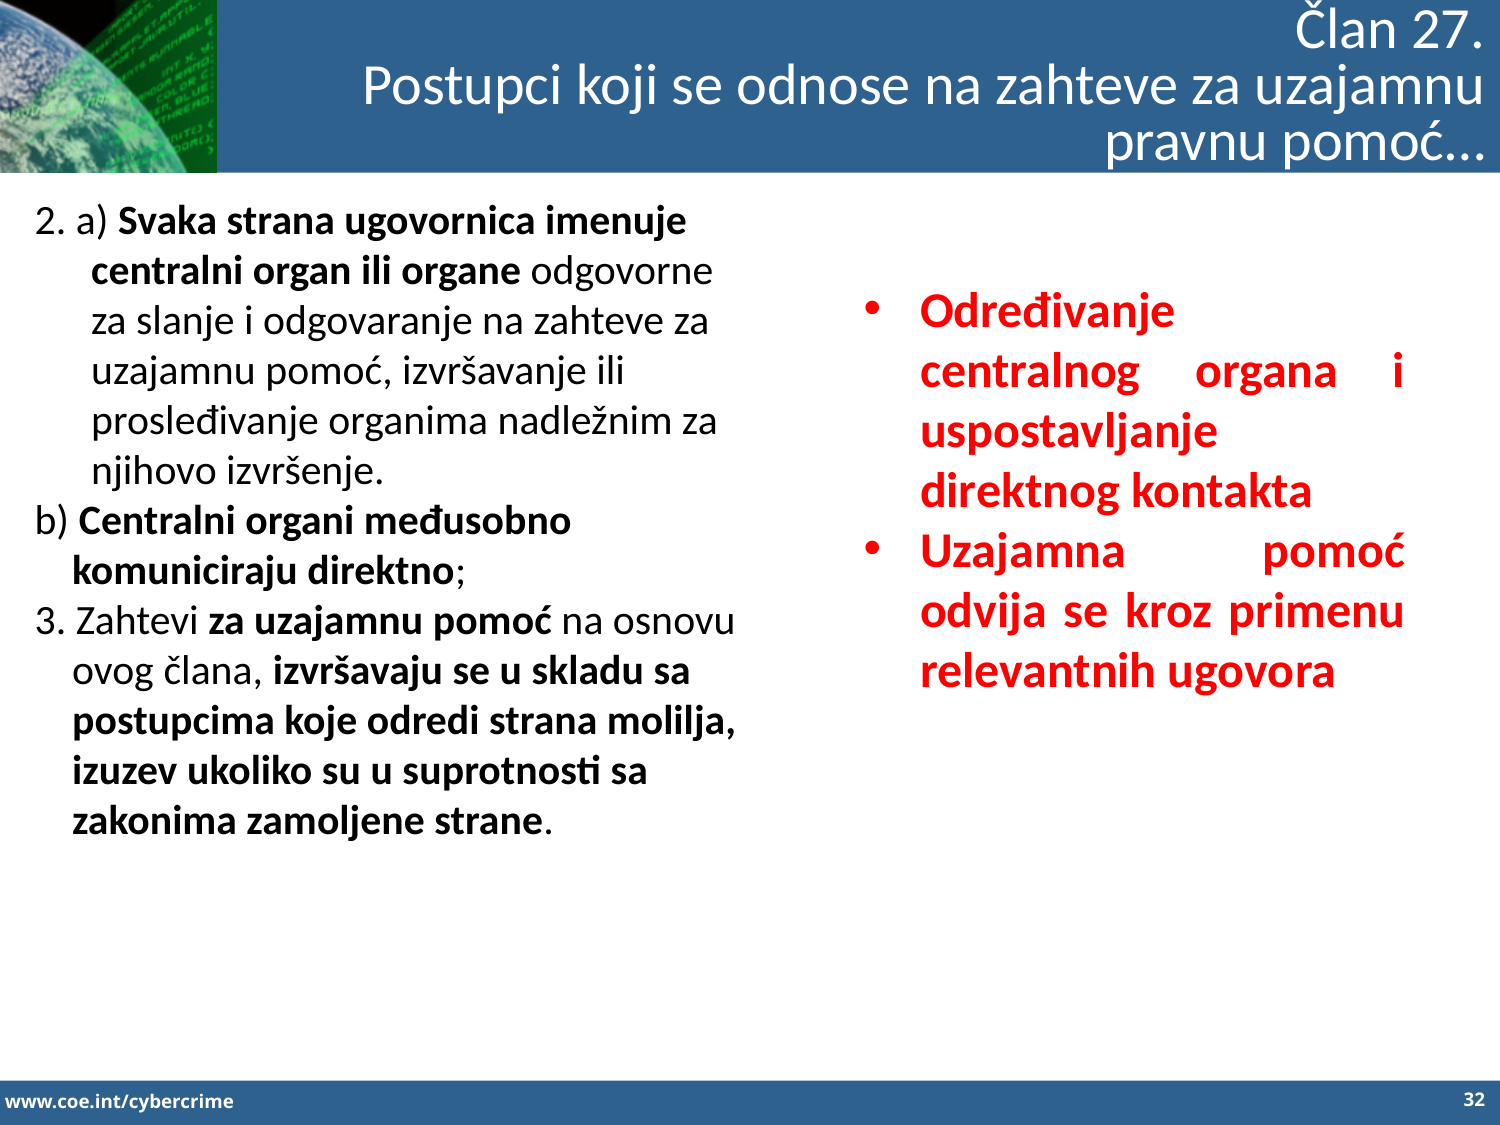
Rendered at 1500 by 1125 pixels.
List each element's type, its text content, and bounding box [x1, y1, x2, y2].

picture [0, 1, 217, 173]
text_box 2. a) Svaka strana ugovornica imenuje centralni organ ili organe odgovorne za slanje i odgovaranje na zahteve za uzajamnu pomoć, izvršavanje ili prosleđivanje organima nadležnim za njihovo izvršenje. b) Centralni organi međusobno komuniciraju direktno; 3. Zahtevi za uzajamnu pomoć na osnovu ovog člana, izvršavaju se u skladu sa postupcima koje odredi strana molilja, izuzev ukoliko su u suprotnosti sa zakonima zamoljene strane. [19, 185, 770, 851]
text_box Određivanje centralnog organa i uspostavljanje direktnog kontakta Uzajamna pomoć odvija se kroz primenu relevantnih ugovora [849, 270, 1421, 765]
text_box Član 27. Postupci koji se odnose na zahteve za uzajamnu pravnu pomoć… [274, 11, 1500, 164]
slide_number 32 [1149, 1079, 1500, 1125]
